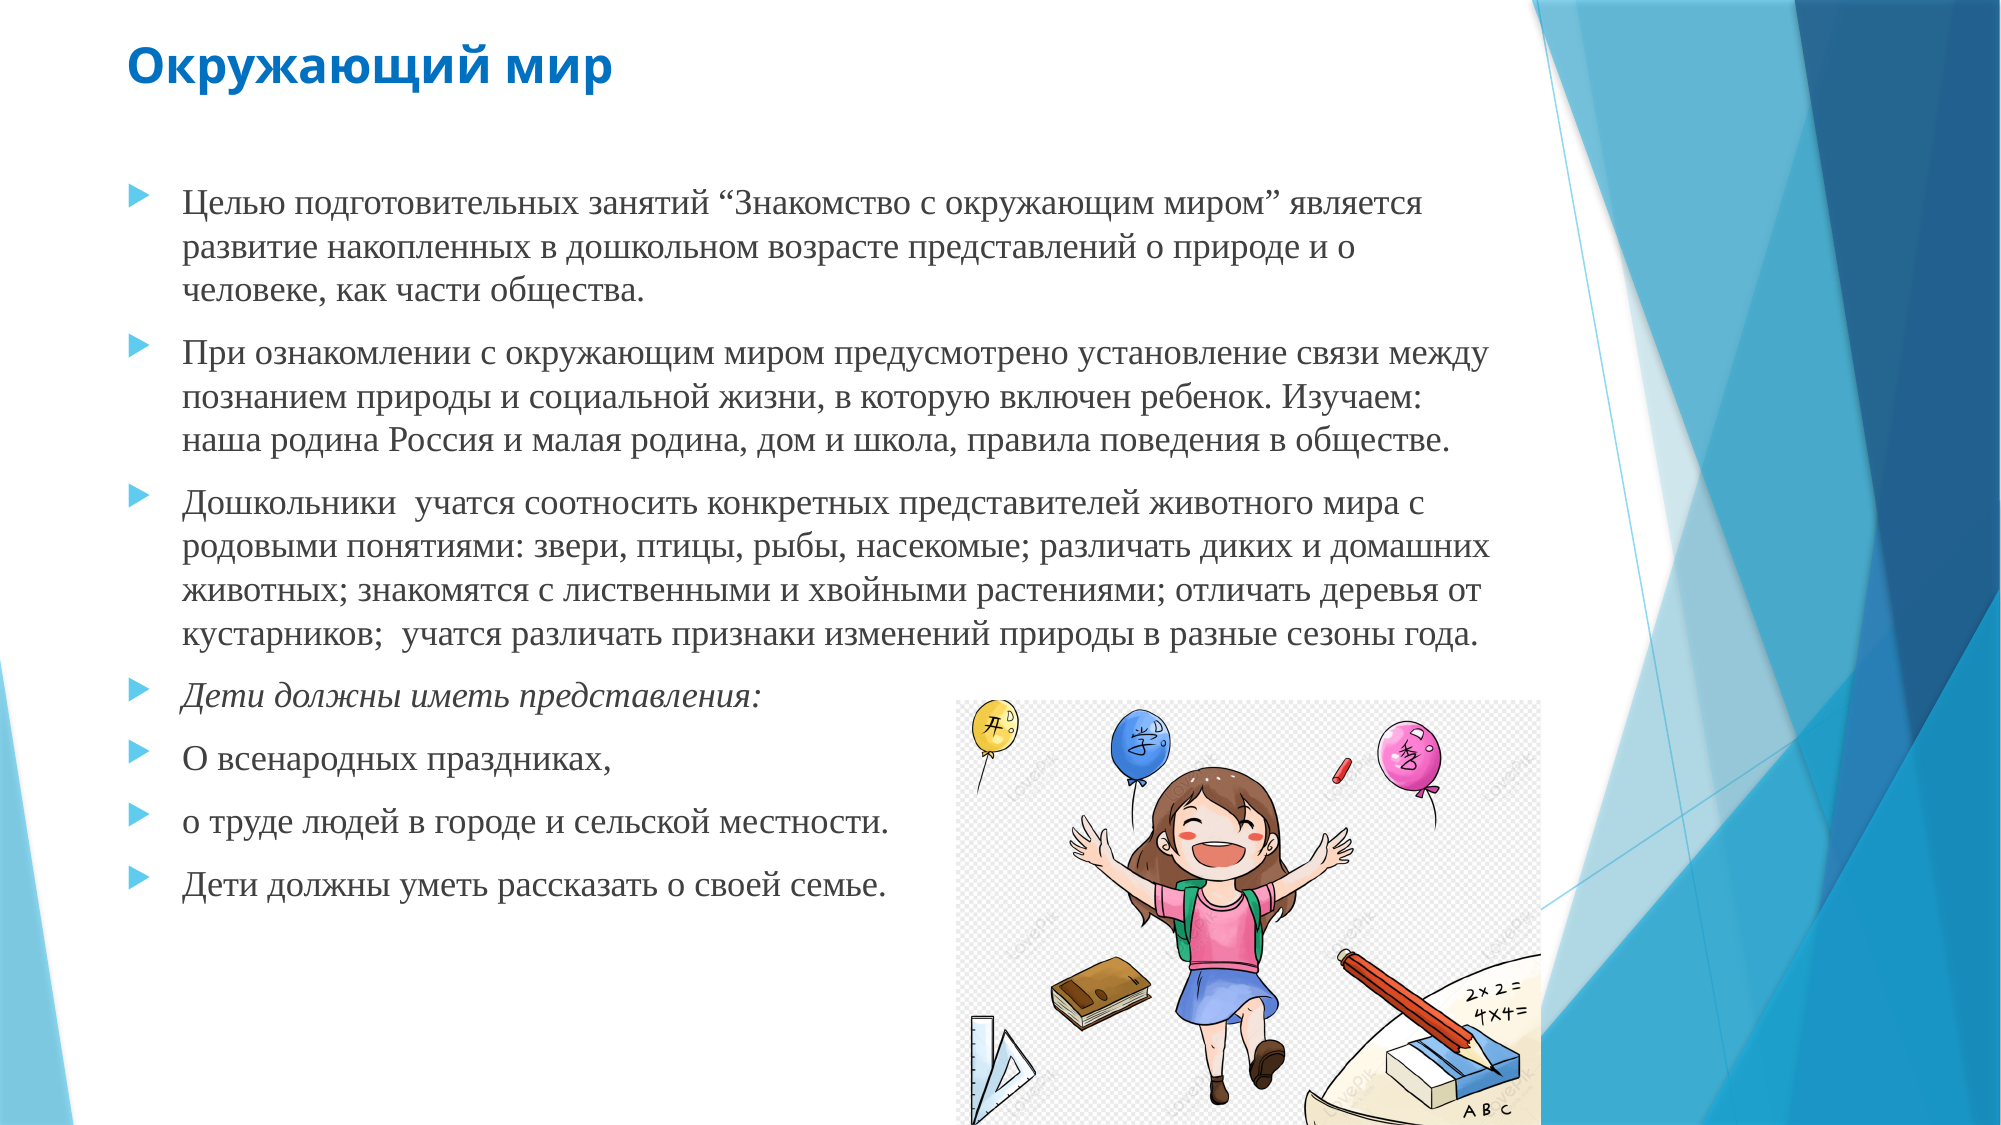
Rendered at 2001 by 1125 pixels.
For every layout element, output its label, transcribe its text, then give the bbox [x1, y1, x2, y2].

picture [956, 700, 1541, 1125]
title Окружающий мир [111, 26, 1522, 162]
list Целью подготовительных занятий “Знакомство с окружающим миром” является развитие накопленных в дошкольном возрасте представлений о природе и о человеке, как части общества. При ознакомлении с окружающим миром предусмотрено установление связи между познанием природы и социальной жизни, в которую включен ребенок. Изучаем: наша родина Россия и малая родина, дом и школа, правила поведения в обществе. Дошкольники учатся соотносить конкретных представителей животного мира с родовыми понятиями: звери, птицы, рыбы, насекомые; различать диких и домашних животных; знакомятся с лиственными и хвойными растениями; отличать деревья от кустарников; учатся различать признаки изменений природы в разные сезоны года. Дети должны иметь представления: О всенародных праздниках, о труде людей в городе и сельской местности. Дети должны уметь рассказать о своей семье. [111, 170, 1522, 1086]
